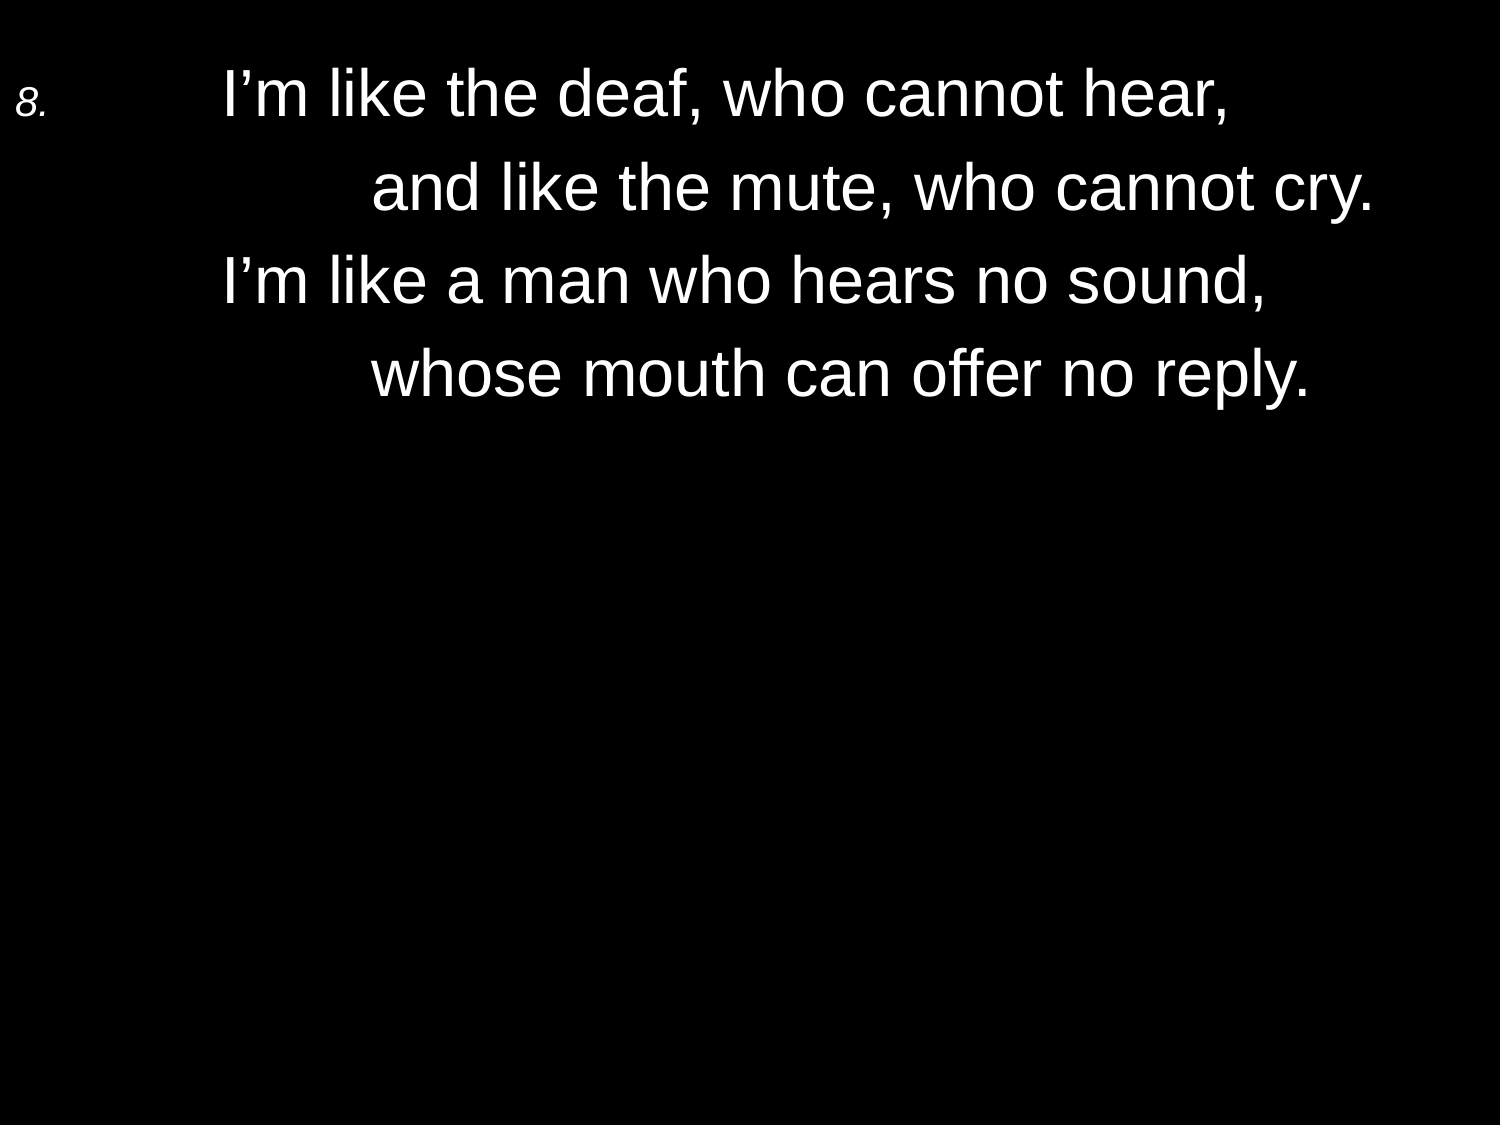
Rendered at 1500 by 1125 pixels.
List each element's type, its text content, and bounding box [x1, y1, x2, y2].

list 8. I’m like the deaf, who cannot hear, and like the mute, who cannot cry. I’m like a man who hears no sound, whose mouth can offer no reply. [0, 42, 1500, 1047]
